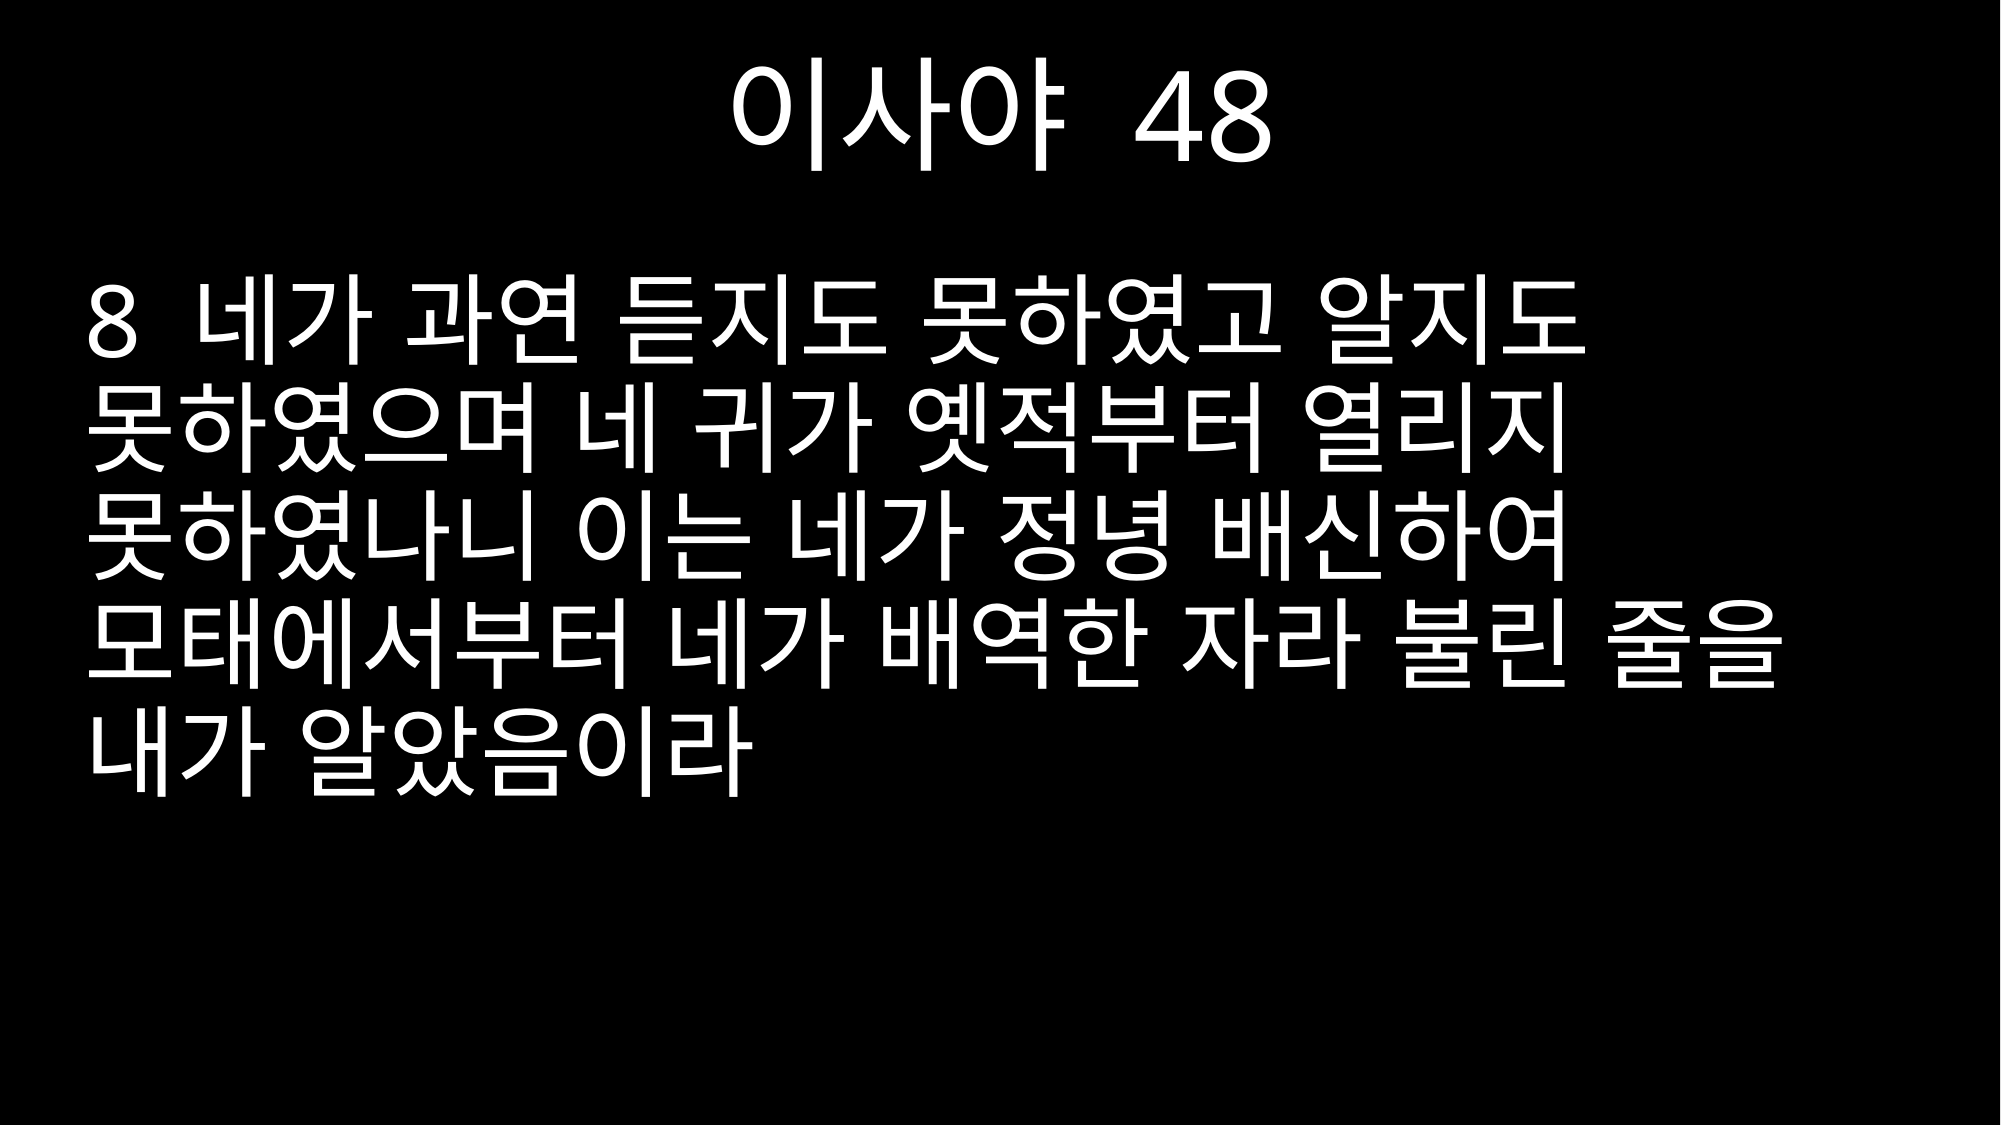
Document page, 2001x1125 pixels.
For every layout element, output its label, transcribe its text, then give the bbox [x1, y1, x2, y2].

footer 이사야 48 [0, 32, 2000, 192]
list 8 네가 과연 듣지도 못하였고 알지도 못하였으며 네 귀가 옛적부터 열리지 못하였나니 이는 네가 정녕 배신하여 모태에서부터 네가 배역한 자라 불린 줄을 내가 알았음이라 [69, 263, 1953, 423]
picture [0, 0, 2001, 1125]
